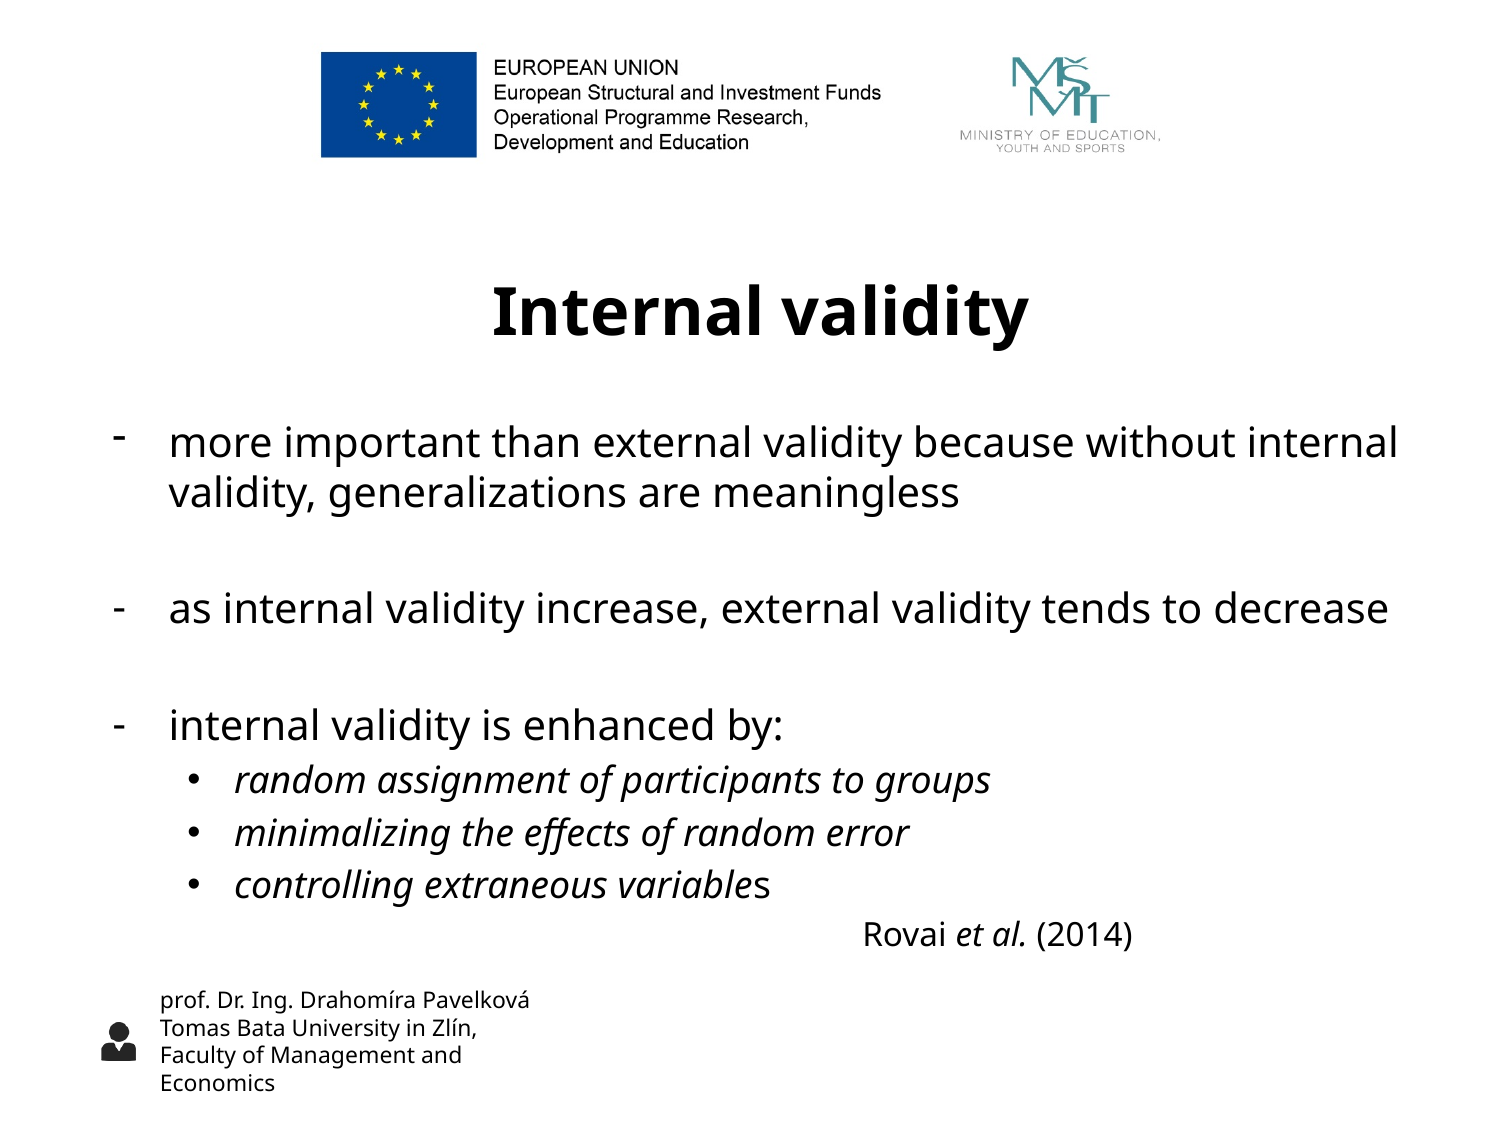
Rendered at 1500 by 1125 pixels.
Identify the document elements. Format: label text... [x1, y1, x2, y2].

picture [101, 1021, 136, 1062]
picture [268, 0, 1212, 210]
footer prof. Dr. Ing. Drahomíra Pavelková Tomas Bata University in Zlín, Faculty of Management and Economics [145, 999, 550, 1083]
title Internal validity [97, 232, 1425, 386]
list more important than external validity because without internal validity, generalizations are meaningless as internal validity increase, external validity tends to decrease internal validity is enhanced by: random assignment of participants to groups minimalizing the effects of random error controlling extraneous variables Rovai et al. (2014) [97, 408, 1448, 1000]
